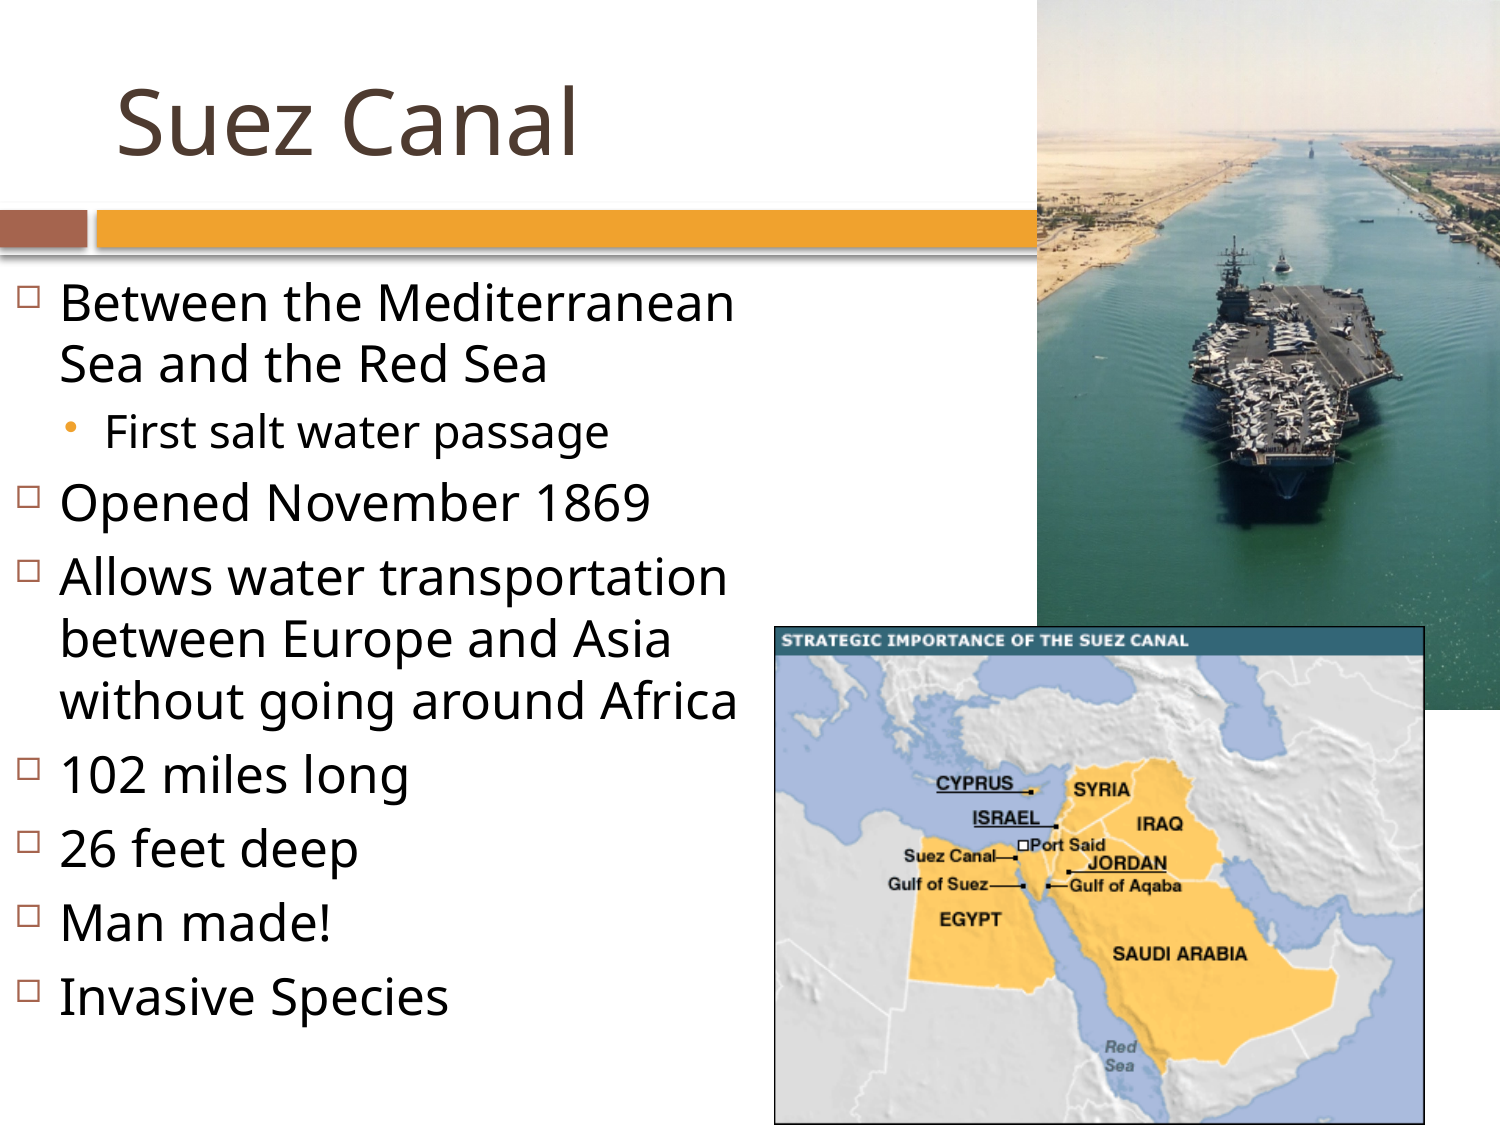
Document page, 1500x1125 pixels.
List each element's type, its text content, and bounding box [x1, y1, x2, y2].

list Between the Mediterranean Sea and the Red Sea First salt water passage Opened November 1869 Allows water transportation between Europe and Asia without going around Africa 102 miles long 26 feet deep Man made! Invasive Species [0, 262, 763, 1125]
title Suez Canal [100, 37, 1031, 200]
picture [774, 0, 1500, 1125]
